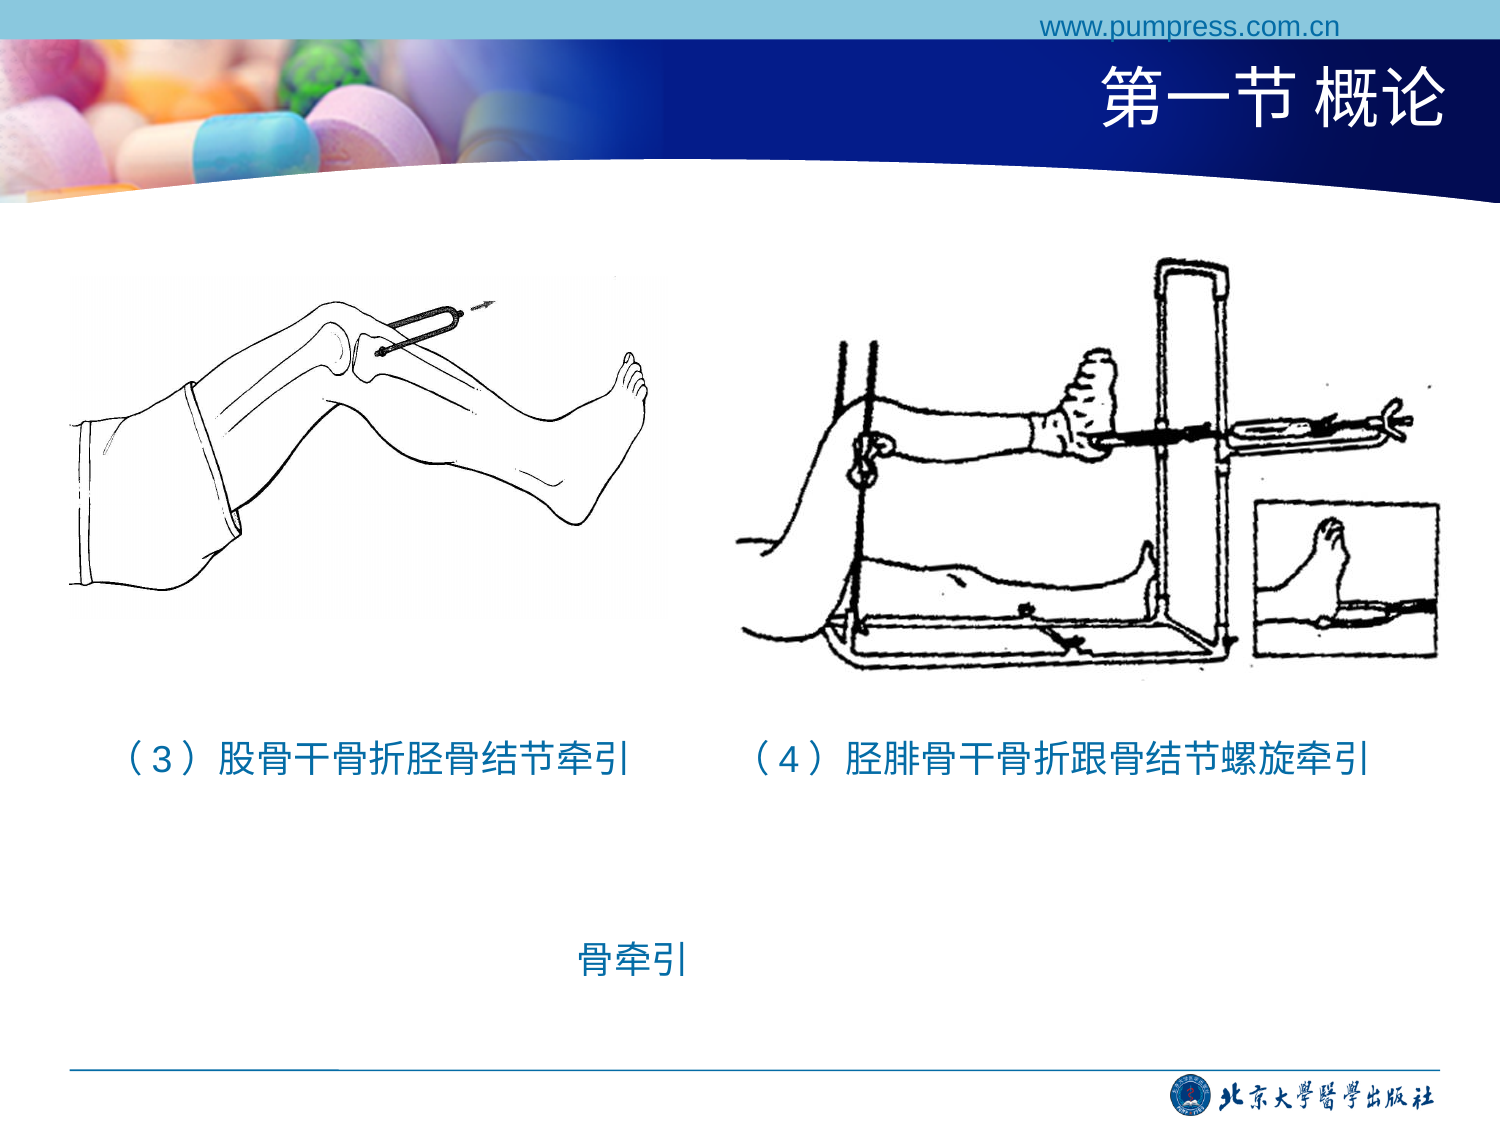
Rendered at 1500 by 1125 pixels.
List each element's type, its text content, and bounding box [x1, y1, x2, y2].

picture [1170, 1074, 1436, 1118]
picture [69, 275, 668, 620]
slide_number www.pumpress.com.cn [1025, 0, 1463, 38]
picture [726, 256, 1459, 681]
text_box （3）股骨干骨折胫骨结节牵引 [90, 727, 647, 788]
picture [0, 40, 1500, 203]
text_box （4）胫腓骨干骨折跟骨结节螺旋牵引 [717, 727, 1386, 788]
text_box 骨牵引 [561, 928, 705, 989]
title 第一节 概论 [137, 49, 1463, 143]
